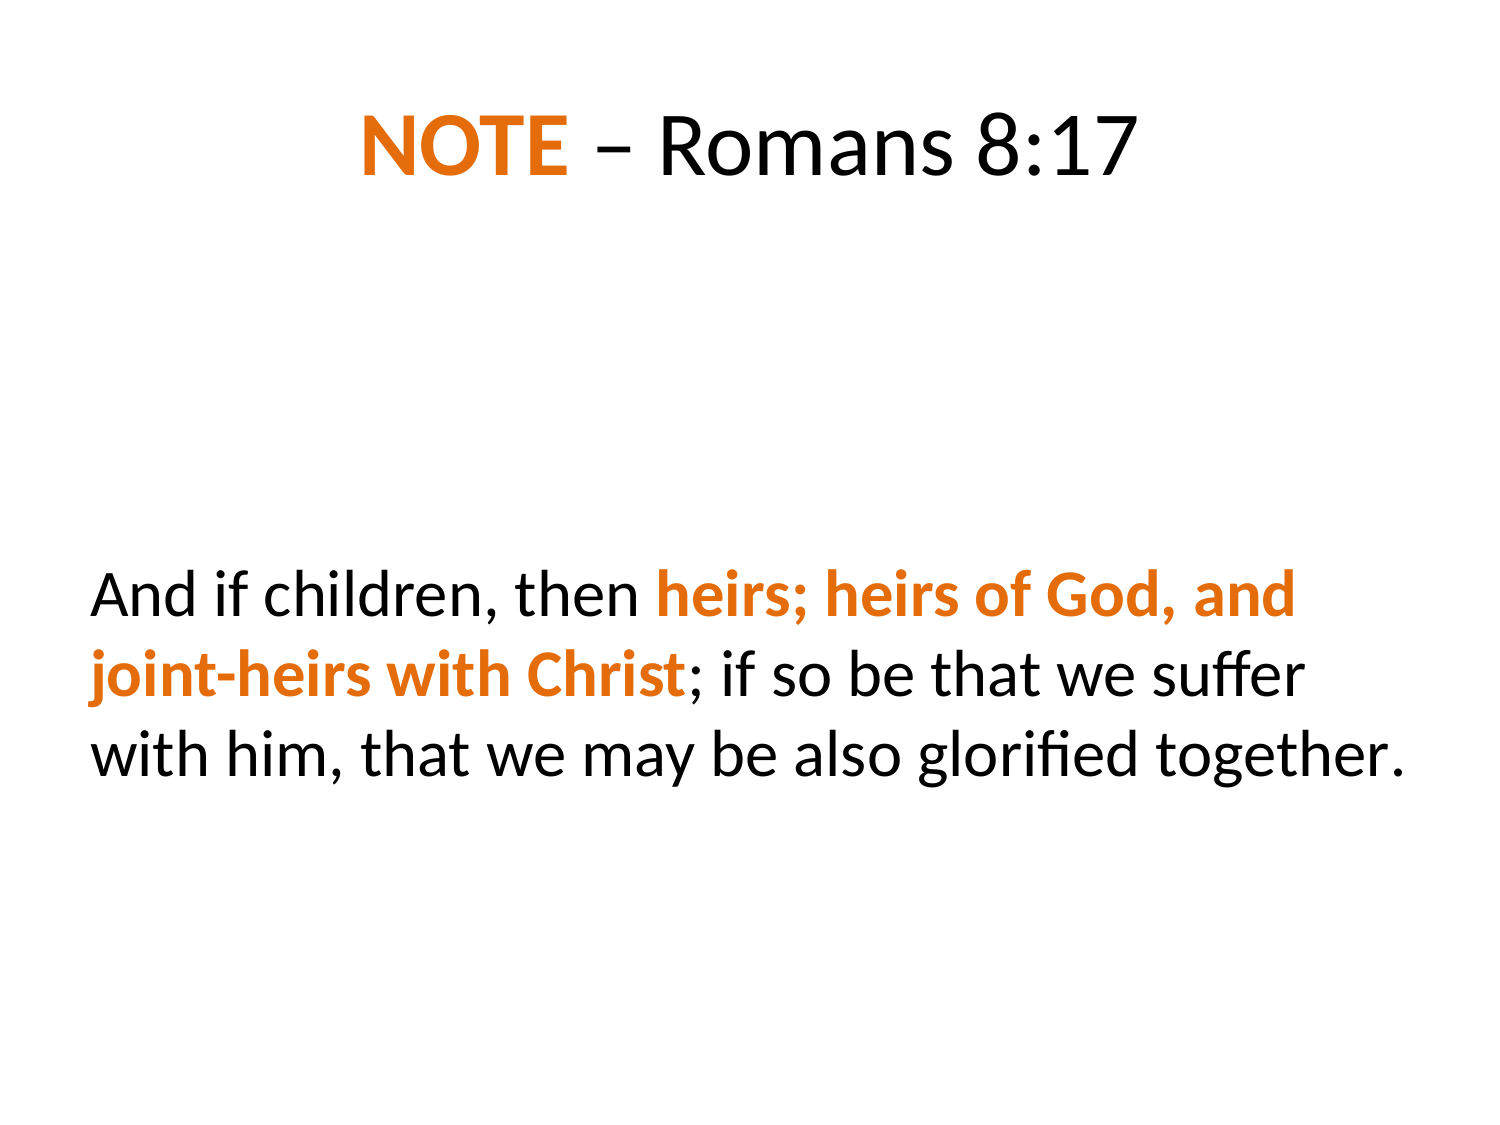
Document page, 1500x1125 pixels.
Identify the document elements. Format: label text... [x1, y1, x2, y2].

title NOTE – Romans 8:17 [75, 45, 1425, 233]
list And if children, then heirs; heirs of God, and joint-heirs with Christ; if so be that we suffer with him, that we may be also glorified together. [75, 262, 1425, 1005]
